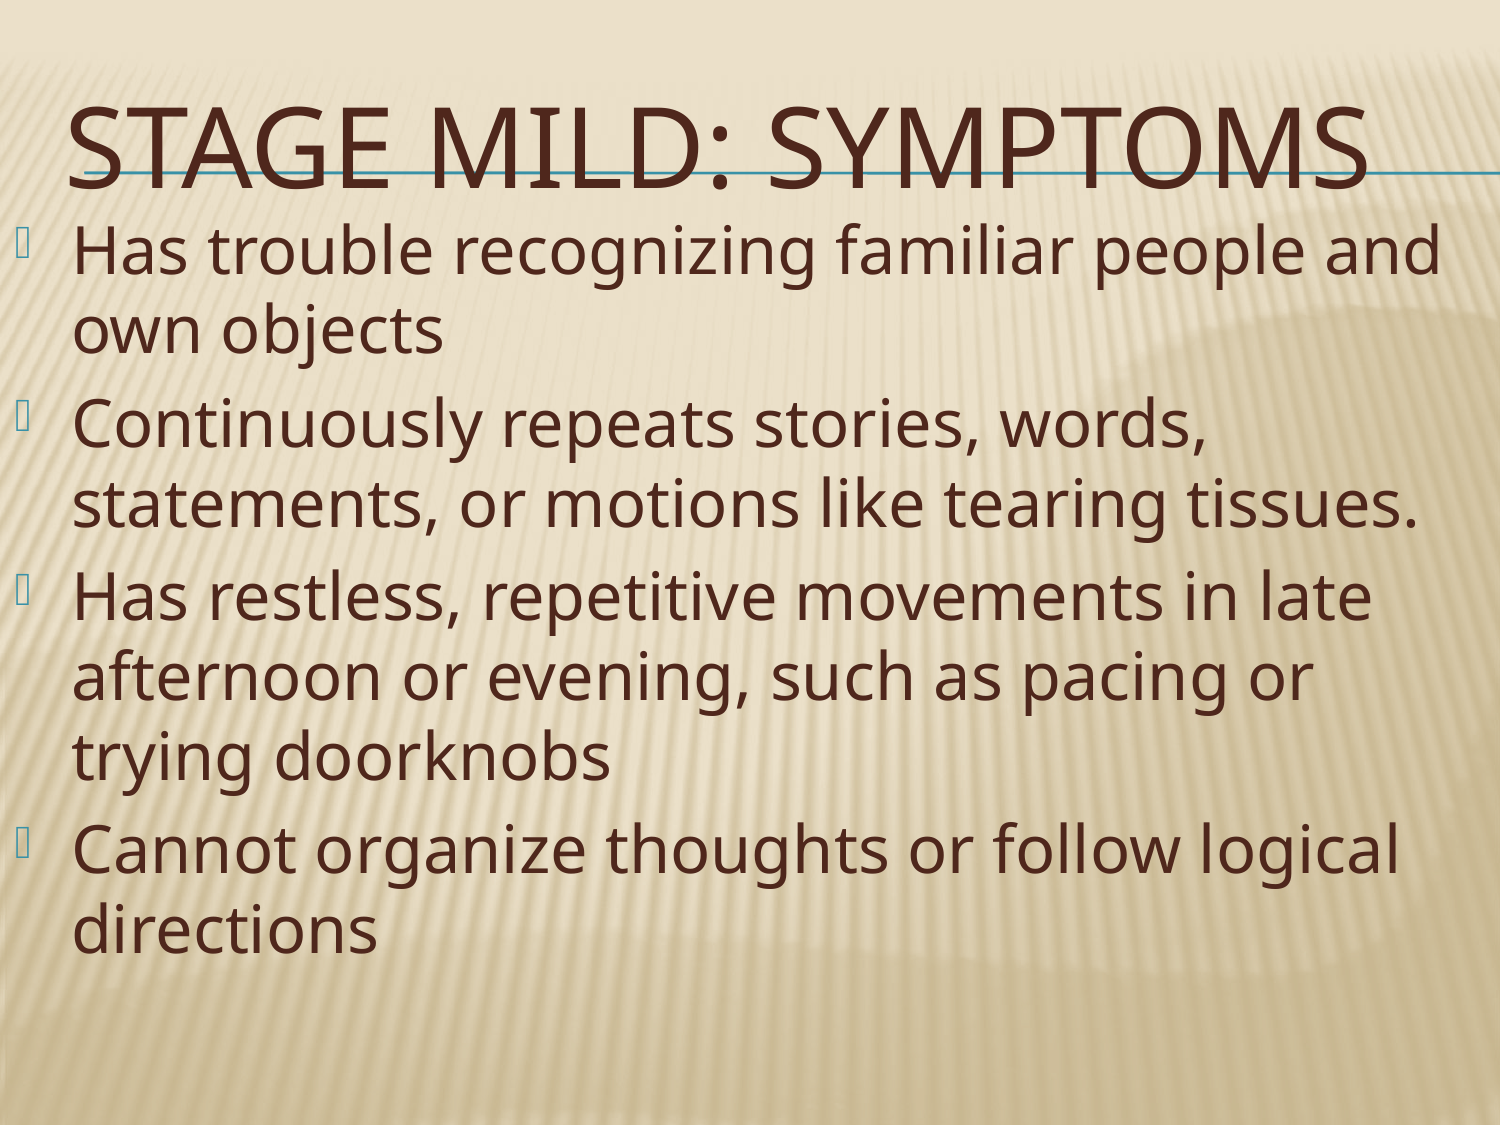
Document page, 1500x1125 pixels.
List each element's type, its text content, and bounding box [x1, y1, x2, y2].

title Stage Mild: Symptoms [50, 75, 1475, 200]
list Has trouble recognizing familiar people and own objects Continuously repeats stories, words, statements, or motions like tearing tissues. Has restless, repetitive movements in late afternoon or evening, such as pacing or trying doorknobs Cannot organize thoughts or follow logical directions [0, 200, 1500, 1075]
